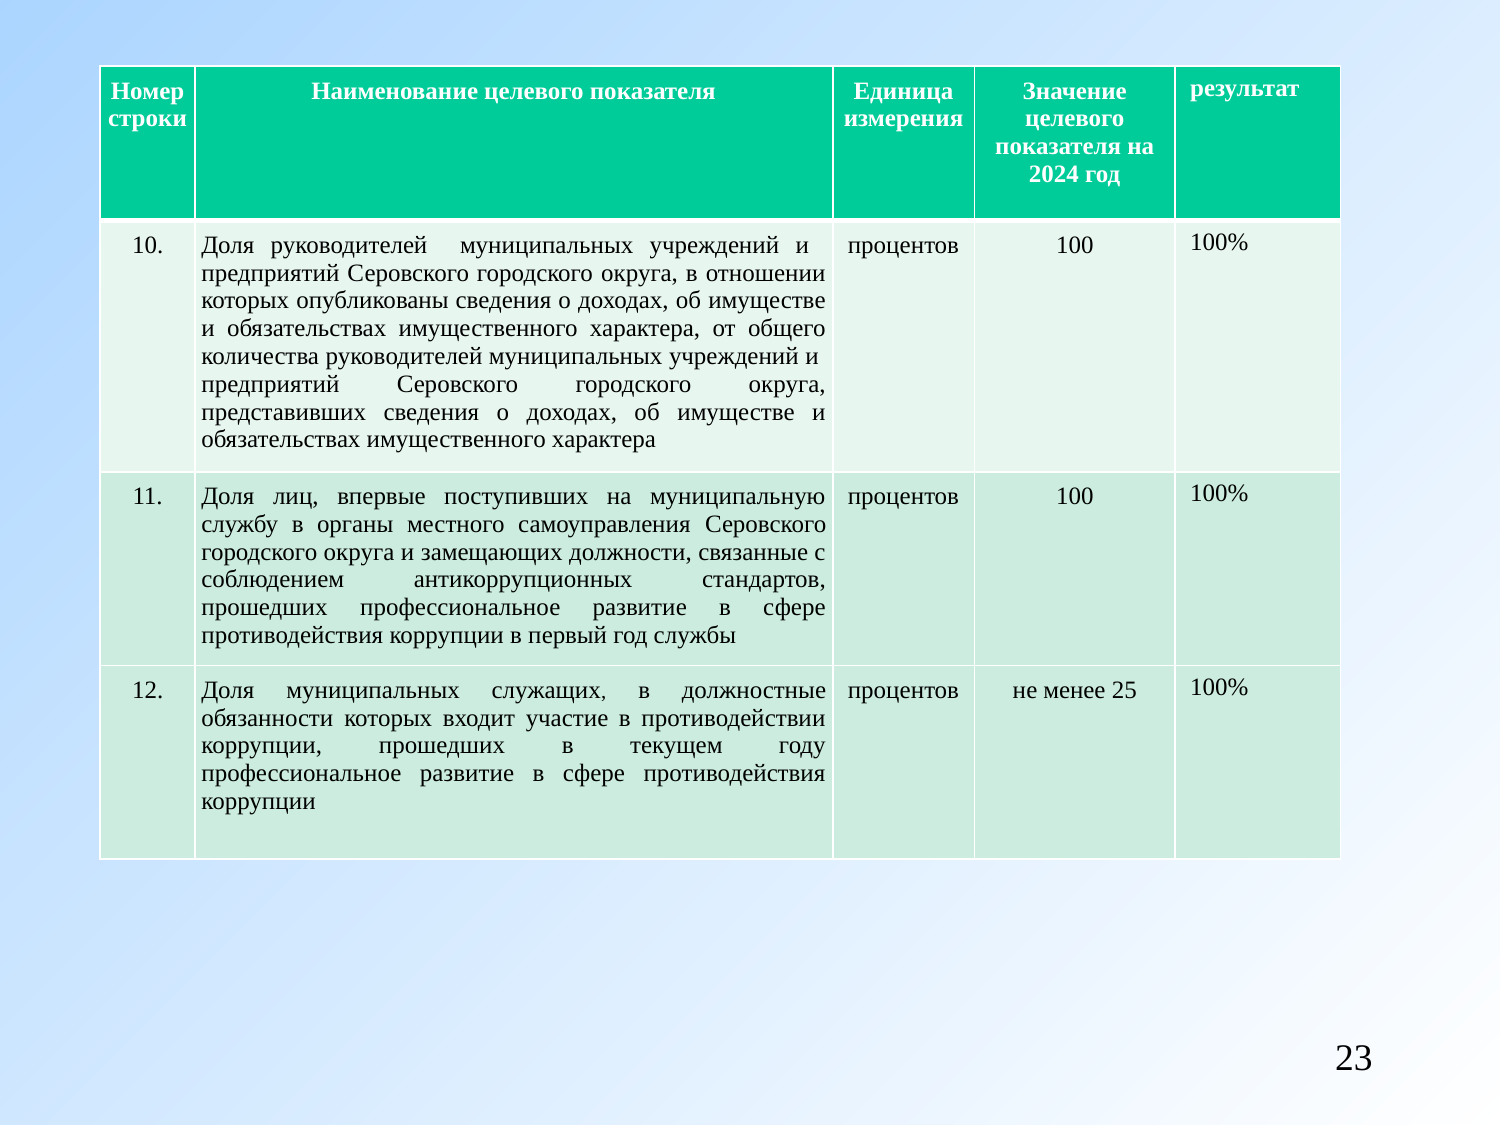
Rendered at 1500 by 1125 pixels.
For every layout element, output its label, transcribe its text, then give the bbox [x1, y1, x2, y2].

slide_number 23 [1074, 1025, 1388, 1100]
table_cell Доля муниципальных служащих, в должностные обязанности которых входит участие в противодействии коррупции, прошедших в текущем году профессиональное развитие в сфере противодействия коррупции [196, 666, 832, 858]
table_header Значение целевого показателя на 2024 год [975, 67, 1174, 218]
table_cell 100% [1176, 473, 1340, 665]
table_header Номер строки [101, 67, 194, 218]
table_cell Доля руководителей муниципальных учреждений и предприятий Серовского городского округа, в отношении которых опубликованы сведения о доходах, об имуществе и обязательствах имущественного характера, от общего количества руководителей муниципальных учреждений и предприятий Серовского городского округа, представивших сведения о доходах, об имуществе и обязательствах имущественного характера [196, 223, 832, 471]
table_header результат [1176, 67, 1340, 218]
table_cell 11. [101, 473, 194, 665]
table_cell 100 [975, 223, 1174, 471]
table_header Наименование целевого показателя [196, 67, 832, 218]
table_cell процентов [834, 473, 974, 665]
table_cell Доля лиц, впервые поступивших на муниципальную службу в органы местного самоуправления Серовского городского округа и замещающих должности, связанные с соблюдением антикоррупционных стандартов, прошедших профессиональное развитие в сфере противодействия коррупции в первый год службы [196, 473, 832, 665]
table_cell 100 [975, 473, 1174, 665]
table_cell 100% [1176, 666, 1340, 858]
table_cell не менее 25 [975, 666, 1174, 858]
table_cell 12. [101, 666, 194, 858]
table_header Единица измерения [834, 67, 974, 218]
table_cell 100% [1176, 223, 1340, 471]
table_cell процентов [834, 666, 974, 858]
table_cell 10. [101, 223, 194, 471]
table_cell процентов [834, 223, 974, 471]
